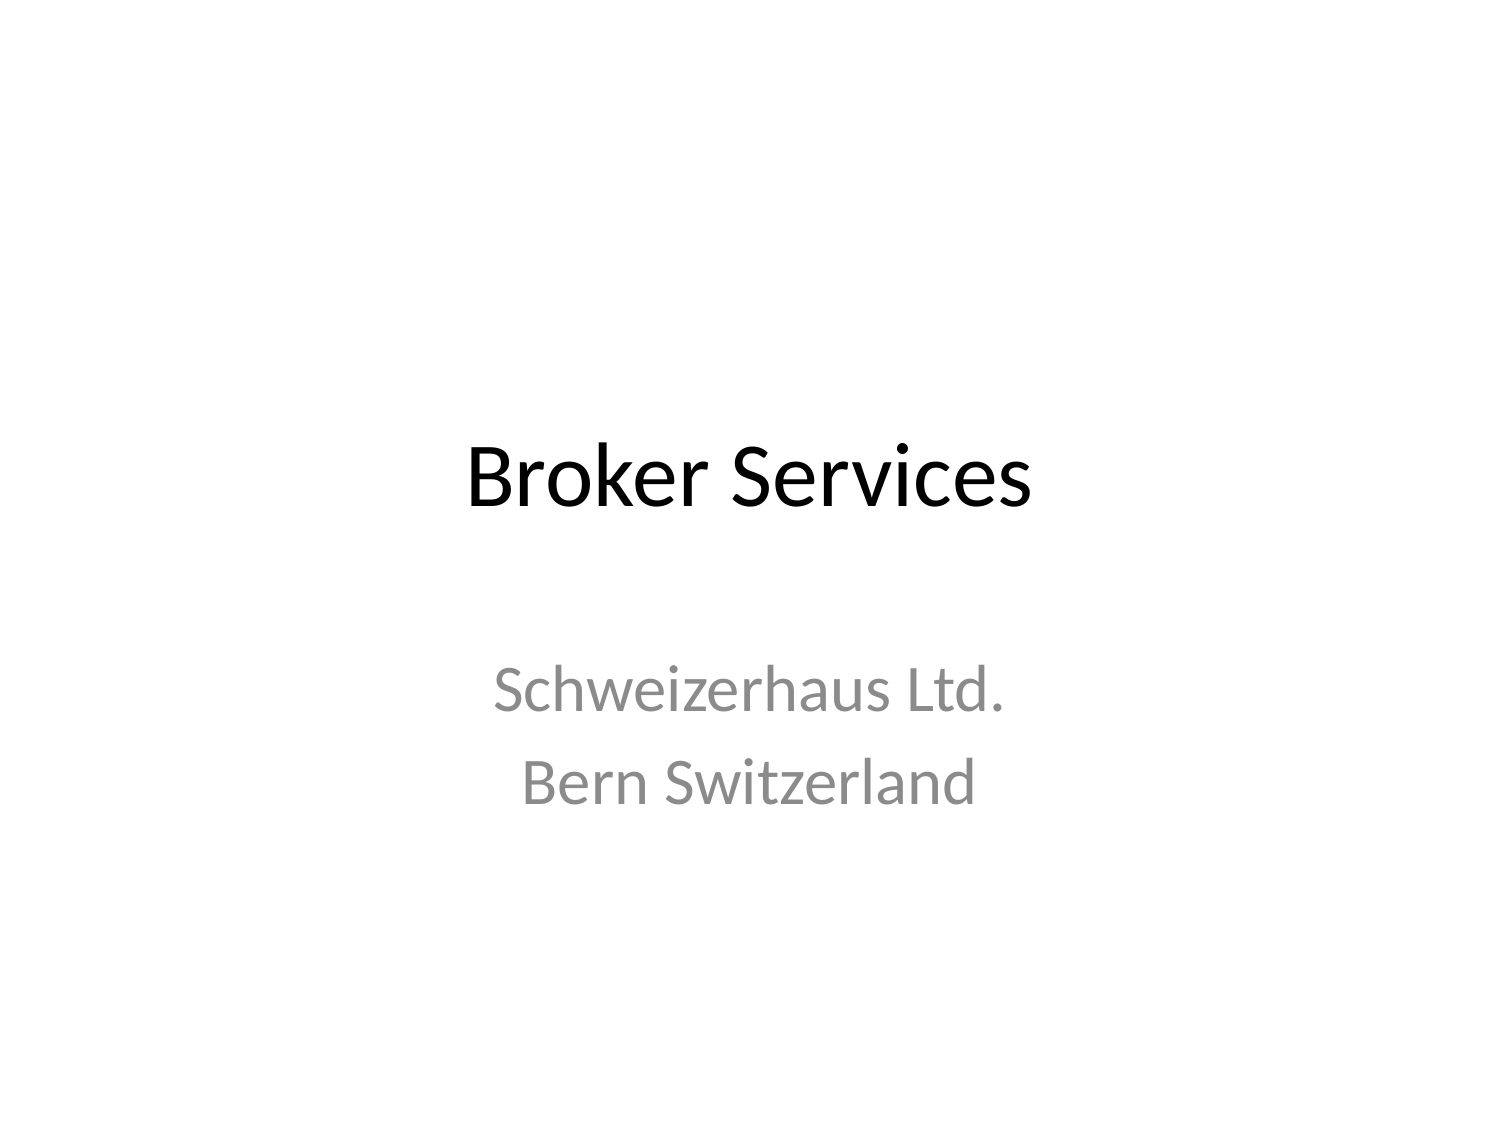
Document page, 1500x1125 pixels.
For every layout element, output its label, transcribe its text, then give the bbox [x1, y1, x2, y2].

subtitle Schweizerhaus Ltd. Bern Switzerland [225, 637, 1275, 925]
title Broker Services [112, 349, 1388, 591]
